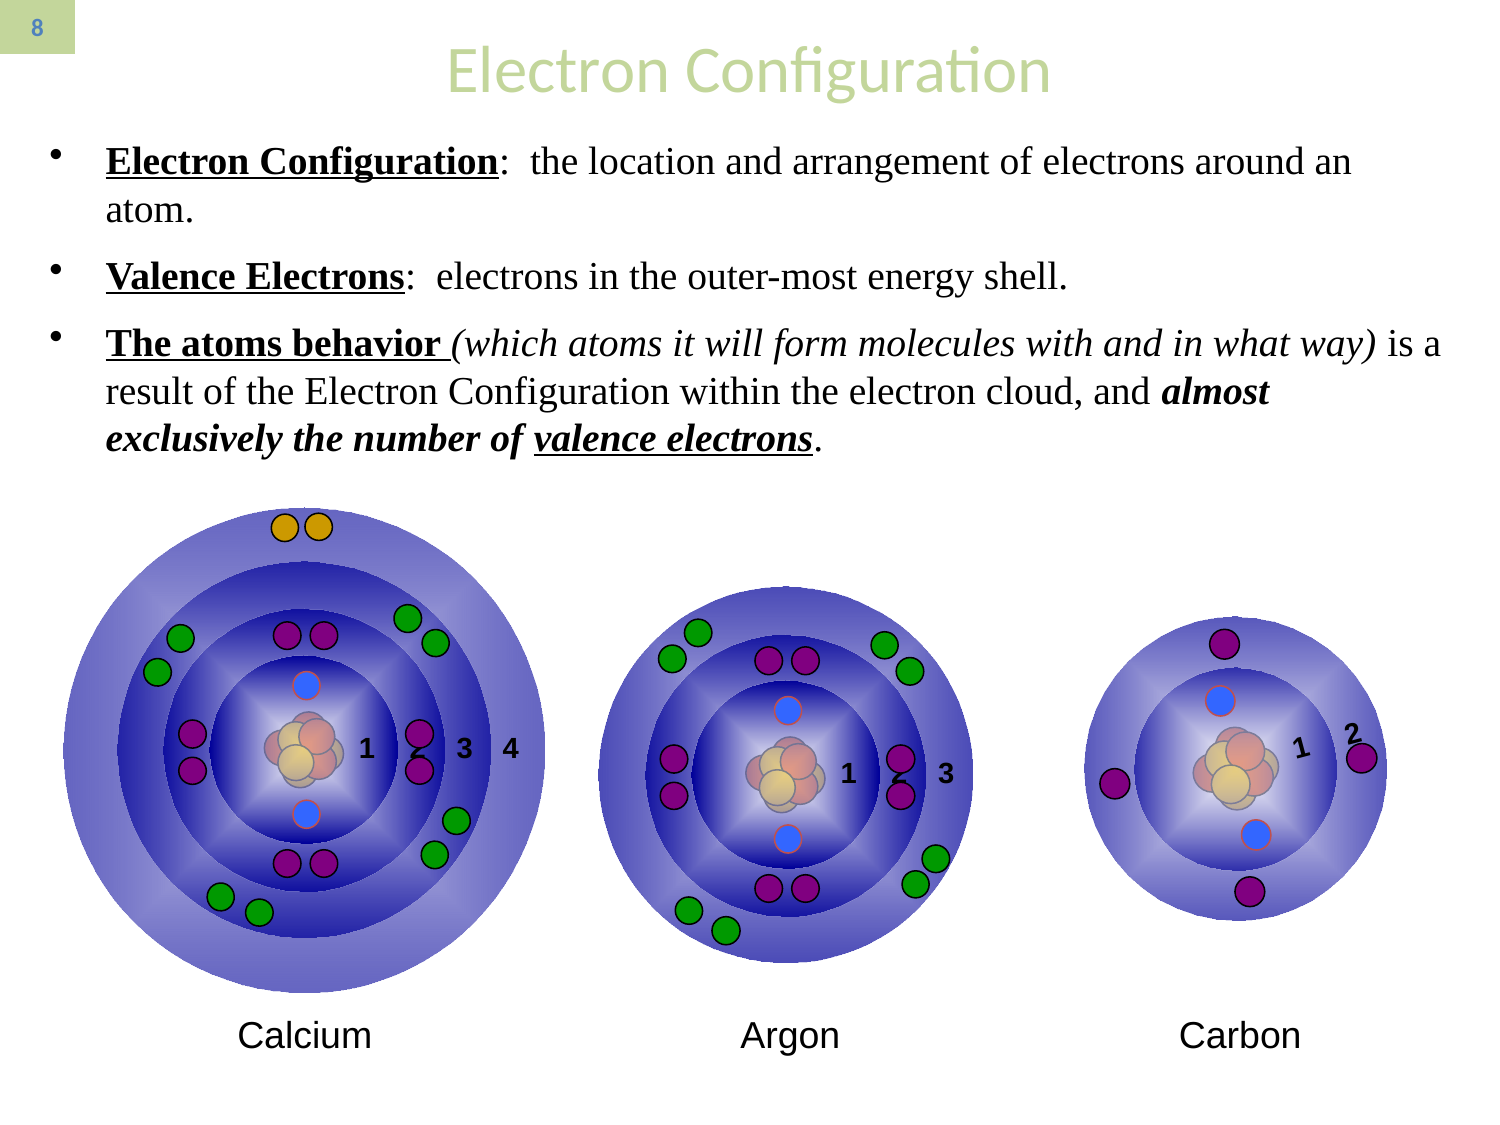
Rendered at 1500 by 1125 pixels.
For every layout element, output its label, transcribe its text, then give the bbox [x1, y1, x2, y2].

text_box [62, 507, 547, 1064]
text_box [1077, 615, 1403, 1065]
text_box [598, 586, 983, 1064]
text_box Electron Configuration: the location and arrangement of electrons around an atom. Valence Electrons: electrons in the outer-most energy shell. The atoms behavior (which atoms it will form molecules with and in what way) is a result of the Electron Configuration within the electron cloud, and almost exclusively the number of valence electrons. [34, 127, 1459, 467]
title Electron Configuration [64, 0, 1436, 127]
